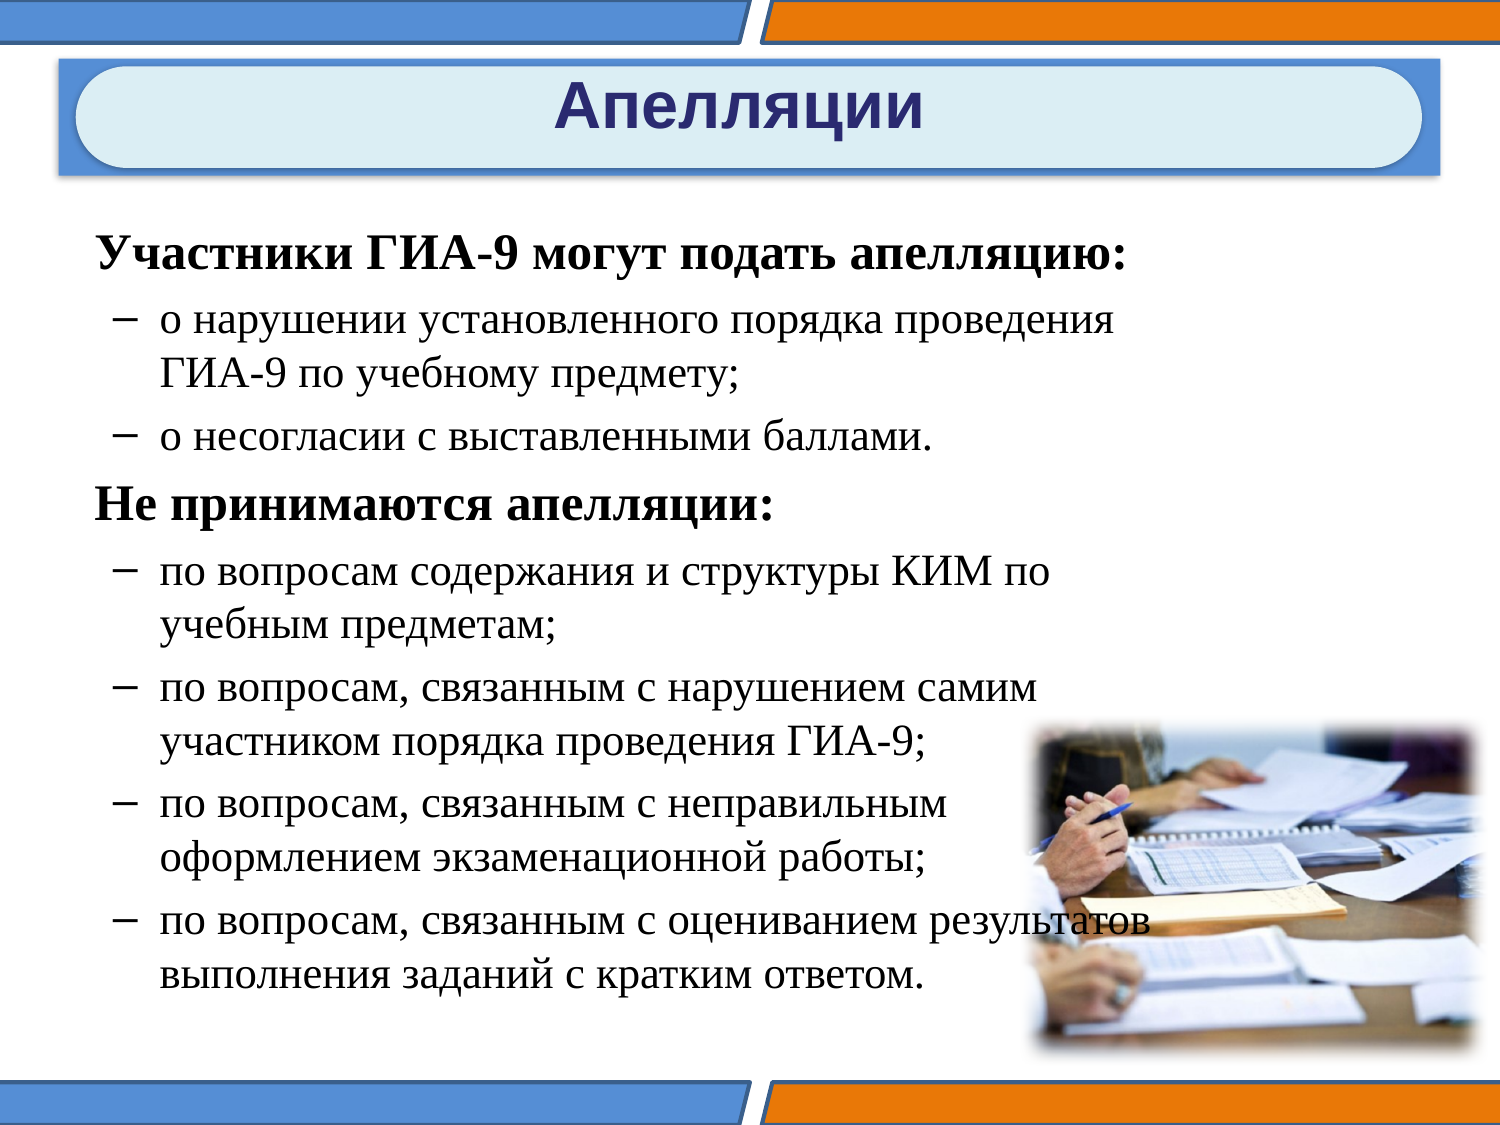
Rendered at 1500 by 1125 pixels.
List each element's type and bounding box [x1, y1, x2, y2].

text_box [58, 58, 1441, 176]
text_box [0, 0, 1500, 1125]
